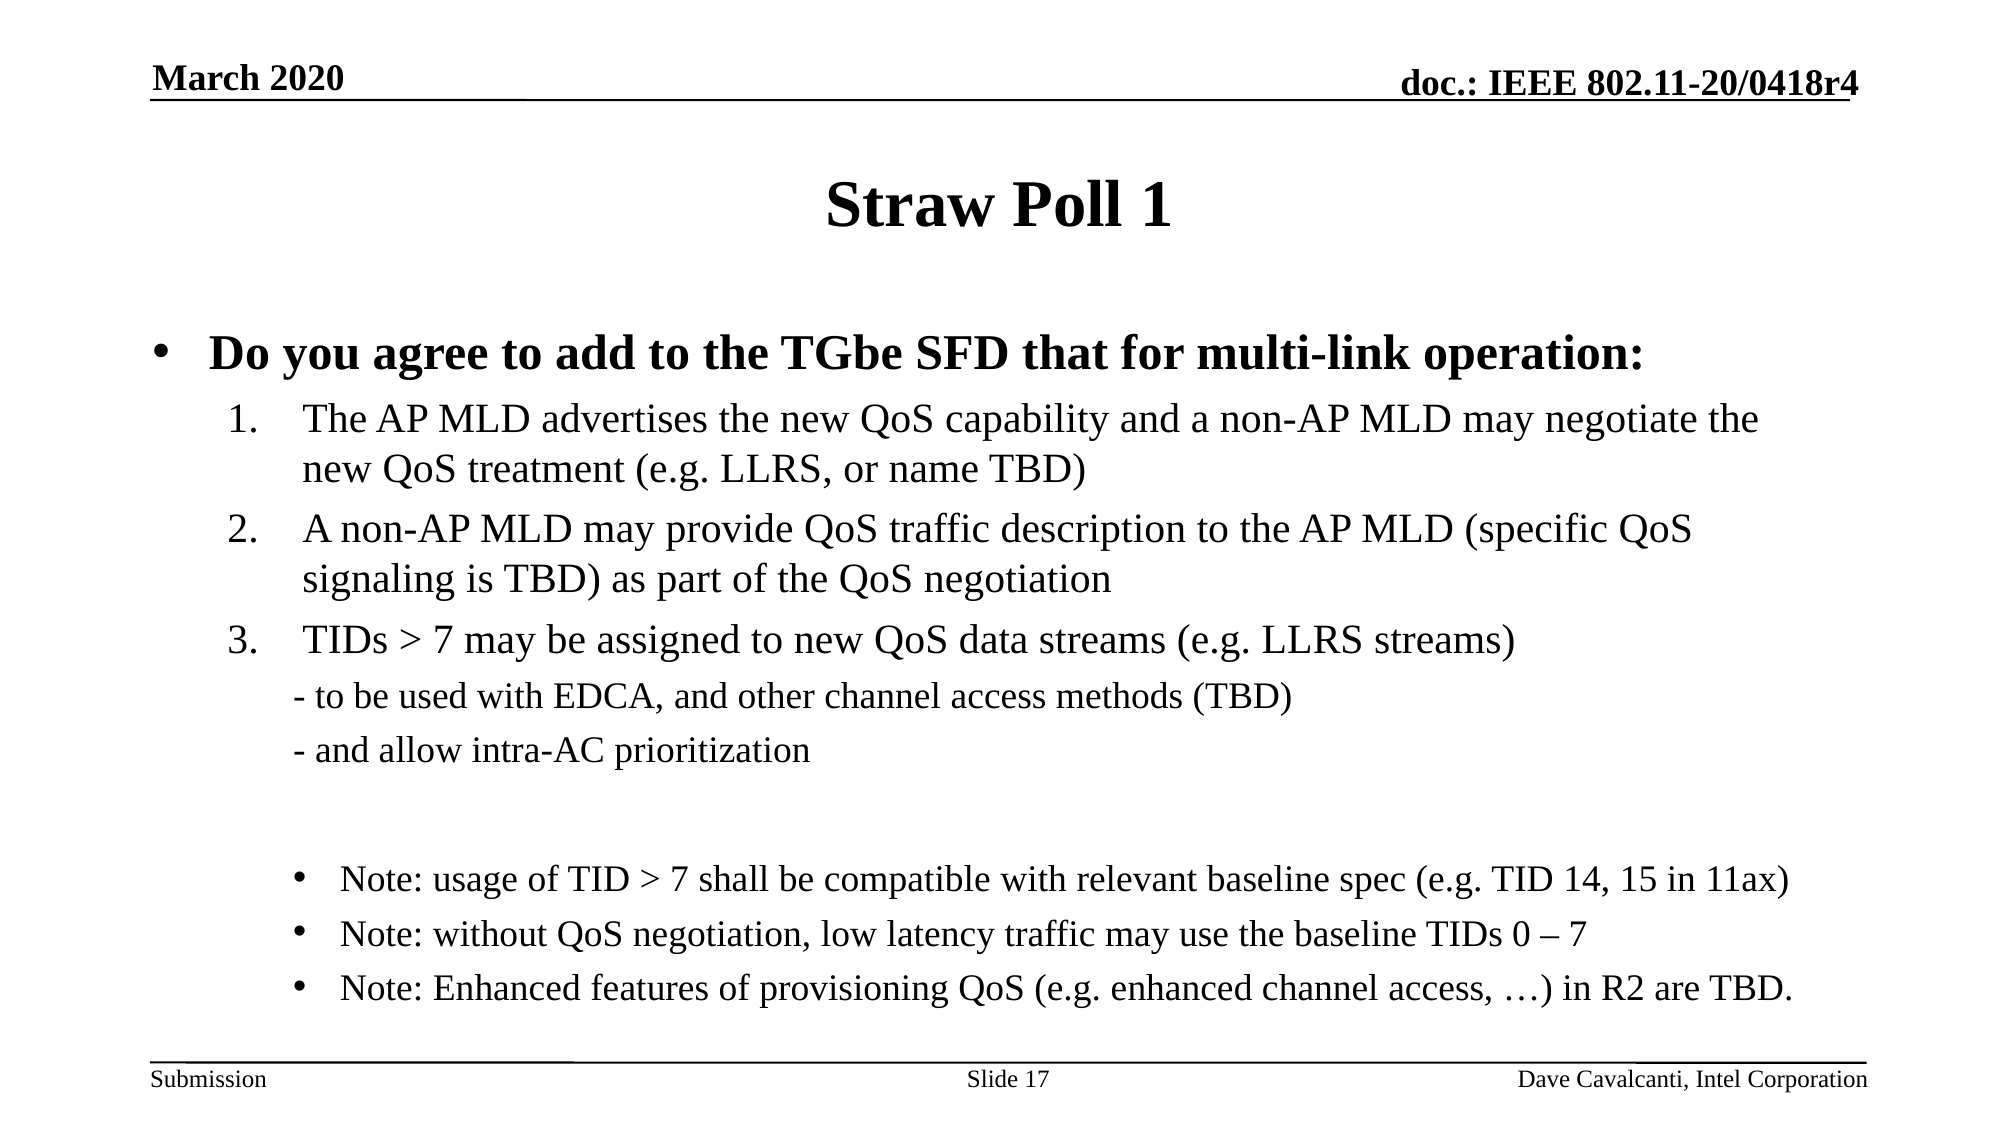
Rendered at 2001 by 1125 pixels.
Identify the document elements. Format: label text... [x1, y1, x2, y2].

title Straw Poll 1 [149, 112, 1850, 288]
list Do you agree to add to the TGbe SFD that for multi-link operation: The AP MLD advertises the new QoS capability and a non-AP MLD may negotiate the new QoS treatment (e.g. LLRS, or name TBD) A non-AP MLD may provide QoS traffic description to the AP MLD (specific QoS signaling is TBD) as part of the QoS negotiation TIDs > 7 may be assigned to new QoS data streams (e.g. LLRS streams) - to be used with EDCA, and other channel access methods (TBD) - and allow intra-AC prioritization Note: usage of TID > 7 shall be compatible with relevant baseline spec (e.g. TID 14, 15 in 11ax) Note: without QoS negotiation, low latency traffic may use the baseline TIDs 0 – 7 Note: Enhanced features of provisioning QoS (e.g. enhanced channel access, …) in R2 are TBD. [137, 312, 1838, 988]
footer Dave Cavalcanti, Intel Corporation [1171, 1061, 1869, 1093]
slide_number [152, 52, 563, 99]
slide_number Slide 17 [950, 1061, 1067, 1123]
